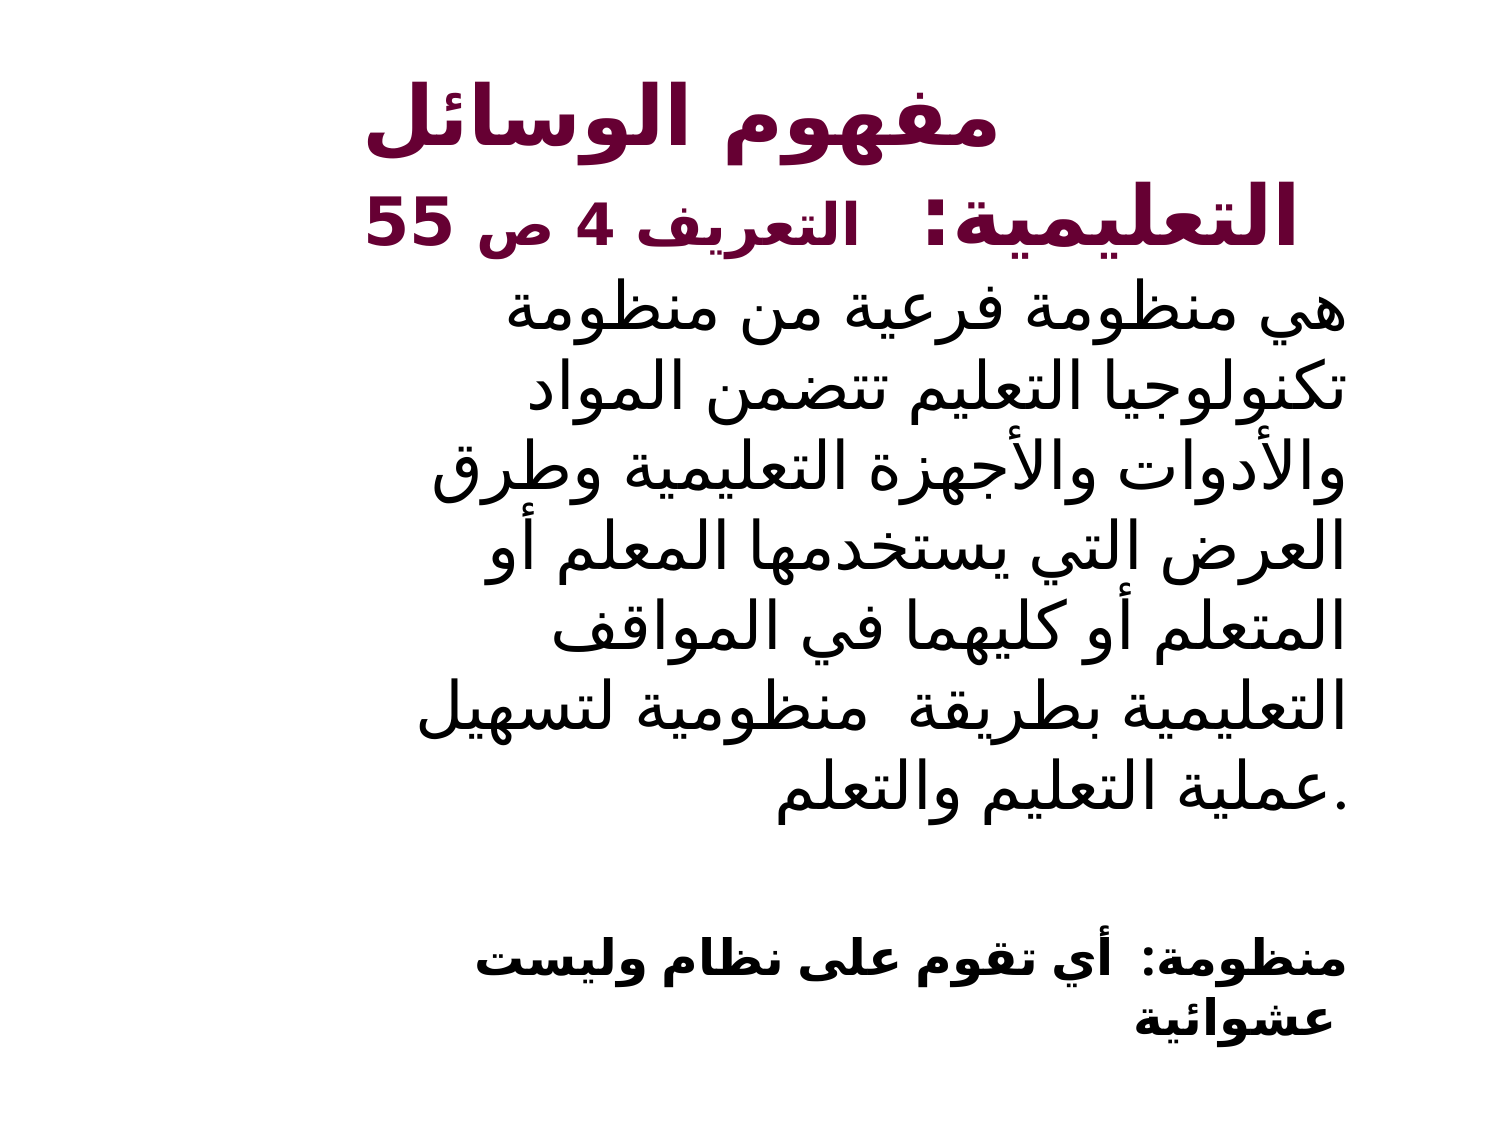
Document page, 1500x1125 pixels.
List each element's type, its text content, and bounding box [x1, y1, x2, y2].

text_box مفهوم الوسائل التعليمية: التعريف 4 ص 55 [348, 54, 1347, 255]
text_box هي منظومة فرعية من منظومة تكنولوجيا التعليم تتضمن المواد والأدوات والأجهزة التعليمية وطرق العرض التي يستخدمها المعلم أو المتعلم أو كليهما في المواقف التعليمية بطريقة منظومية لتسهيل عملية التعليم والتعلم. منظومة: أي تقوم على نظام وليست عشوائية [289, 255, 1365, 953]
